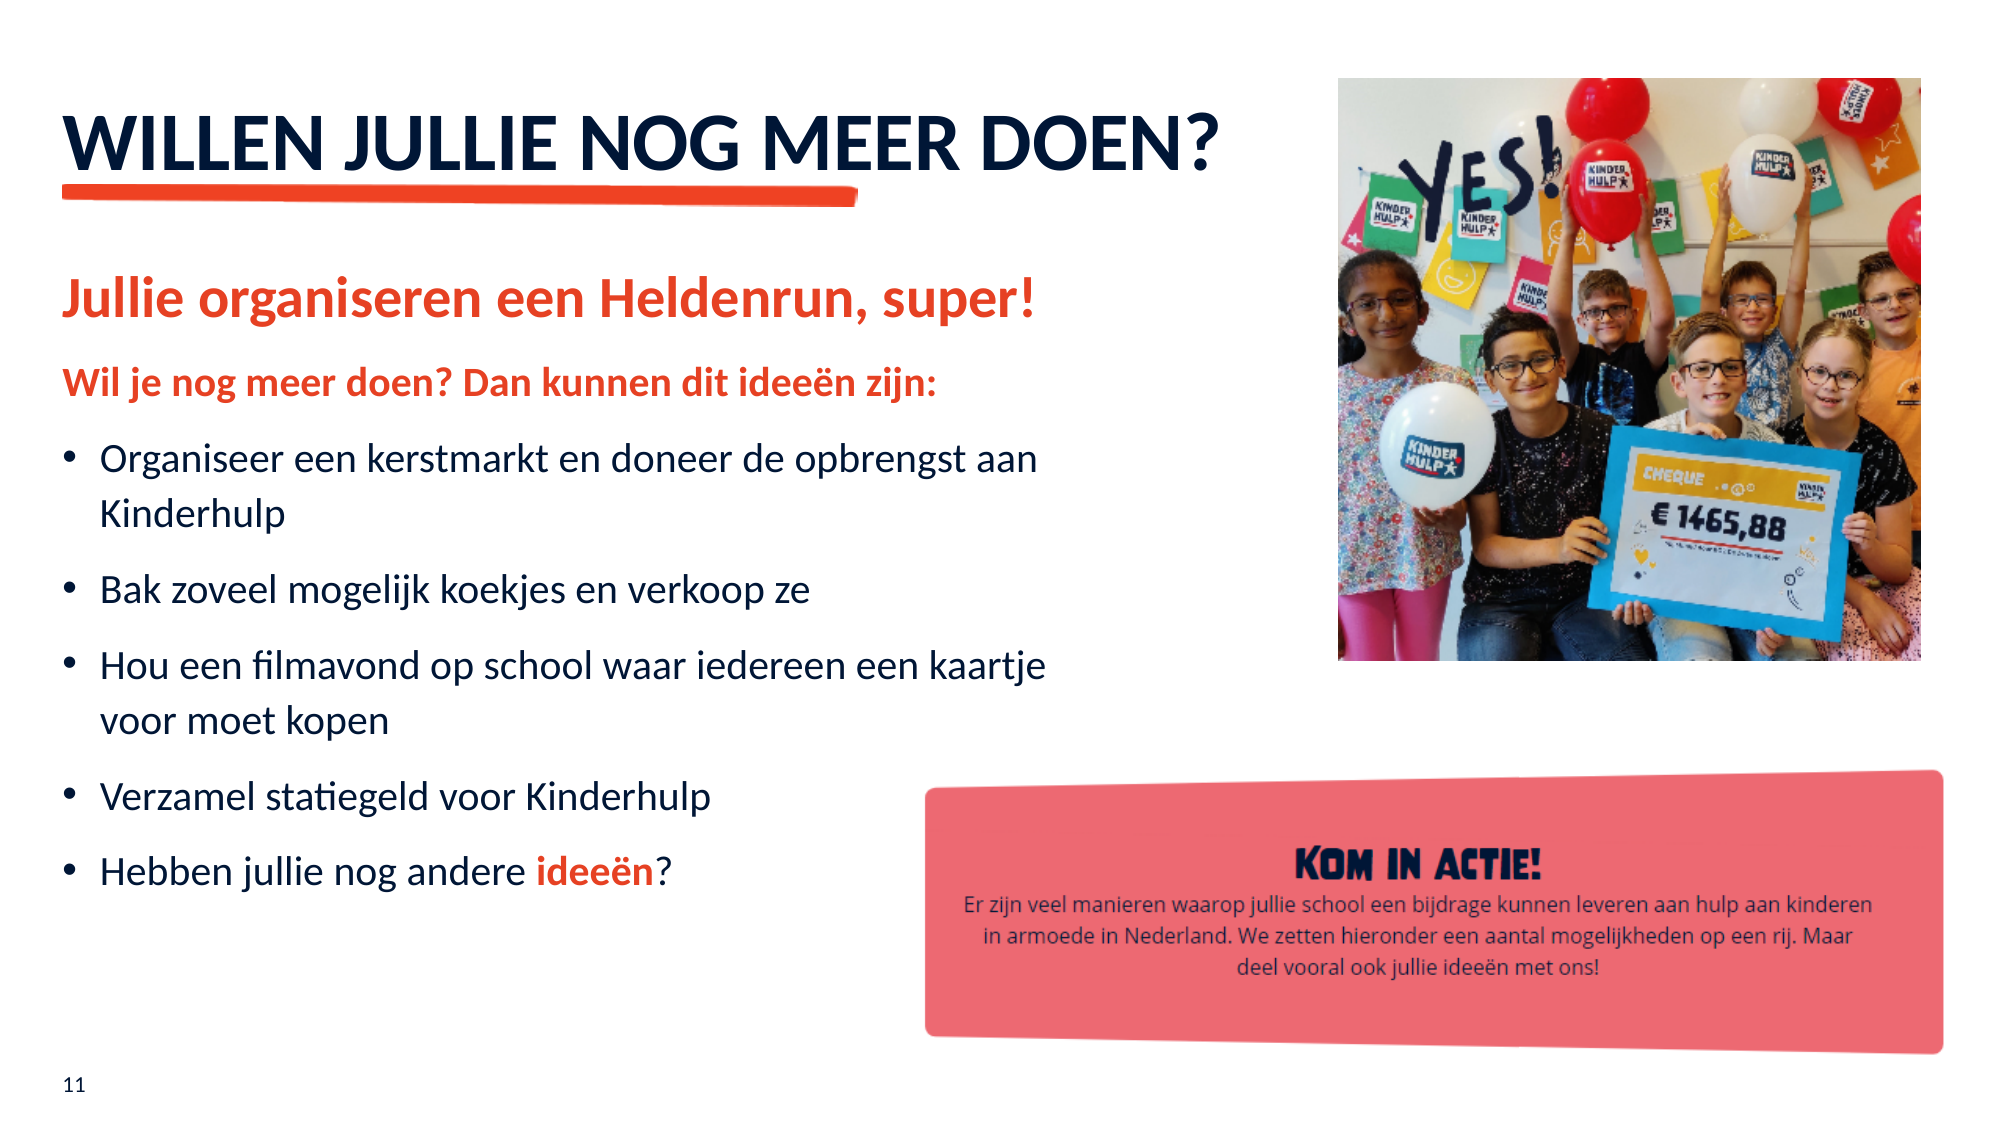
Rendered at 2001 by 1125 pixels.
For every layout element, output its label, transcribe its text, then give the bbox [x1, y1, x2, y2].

picture [62, 184, 858, 207]
picture [903, 728, 1971, 1091]
picture [1338, 78, 1921, 661]
title WILLEN JULLIE NOG MEER DOEN? [62, 34, 1939, 253]
slide_number 11 [62, 1063, 140, 1102]
list Jullie organiseren een Heldenrun, super! Wil je nog meer doen? Dan kunnen dit ideeën zijn: Organiseer een kerstmarkt en doneer de opbrengst aan Kinderhulp Bak zoveel mogelijk koekjes en verkoop ze Hou een filmavond op school waar iedereen een kaartje voor moet kopen Verzamel statiegeld voor Kinderhulp Hebben jullie nog andere ideeën? [62, 252, 1089, 977]
